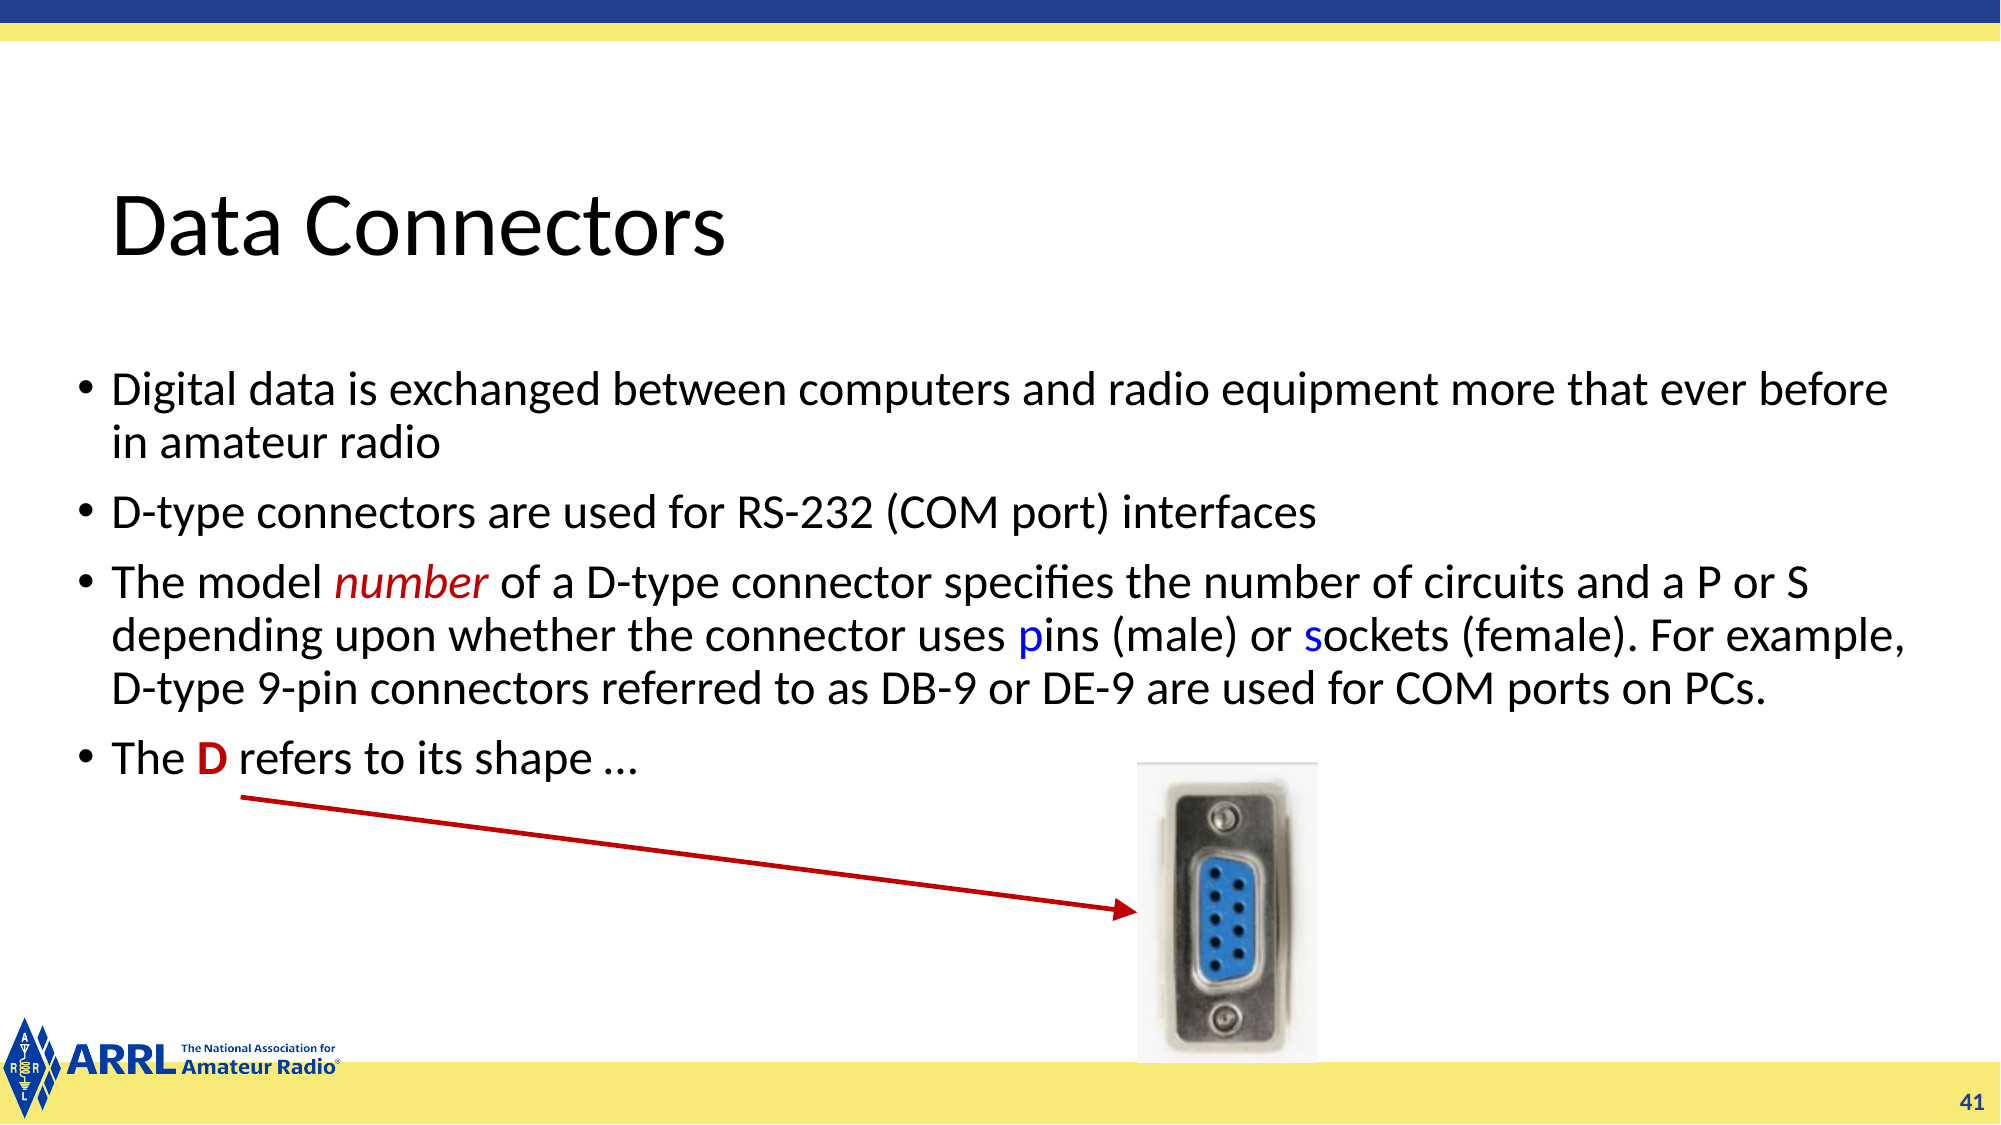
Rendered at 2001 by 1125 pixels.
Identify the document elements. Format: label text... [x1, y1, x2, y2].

picture [1137, 762, 1318, 1063]
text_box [240, 796, 1138, 913]
title Data Connectors [96, 169, 1897, 355]
picture [1, 1015, 342, 1121]
list Digital data is exchanged between computers and radio equipment more that ever before in amateur radio D-type connectors are used for RS-232 (COM port) interfaces The model number of a D-type connector specifies the number of circuits and a P or S depending upon whether the connector uses pins (male) or sockets (female). For example, D-type 9-pin connectors referred to as DB-9 or DE-9 are used for COM ports on PCs. The D refers to its shape … [62, 355, 1938, 838]
